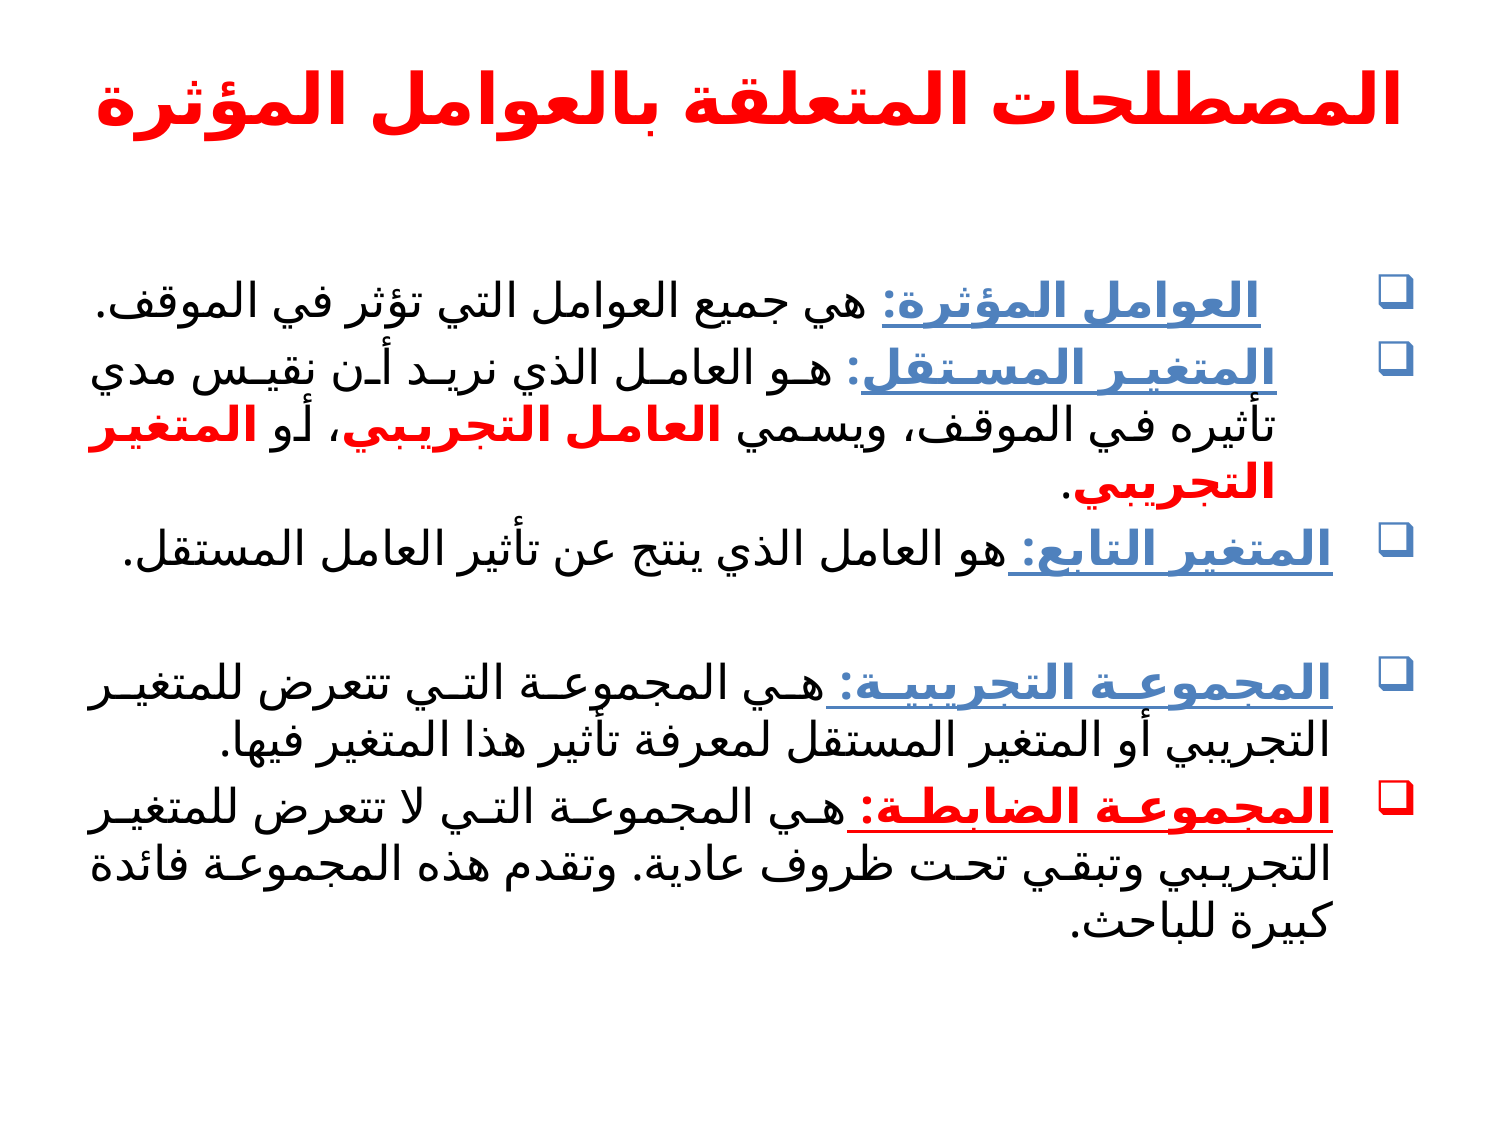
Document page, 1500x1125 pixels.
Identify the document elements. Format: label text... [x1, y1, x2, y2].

list العوامل المؤثرة: هي جميع العوامل التي تؤثر في الموقف. المتغير المستقل: هو العامل الذي نريد أن نقيس مدي تأثيره في الموقف، ويسمي العامل التجريبي، أو المتغير التجريبي. المتغير التابع: هو العامل الذي ينتج عن تأثير العامل المستقل. المجموعة التجريبية: هي المجموعة التي تتعرض للمتغير التجريبي أو المتغير المستقل لمعرفة تأثير هذا المتغير فيها. المجموعة الضابطة: هي المجموعة التي لا تتعرض للمتغير التجريبي وتبقي تحت ظروف عادية. وتقدم هذه المجموعة فائدة كبيرة للباحث. [75, 262, 1425, 1005]
title المصطلحات المتعلقة بالعوامل المؤثرة [75, 45, 1425, 233]
